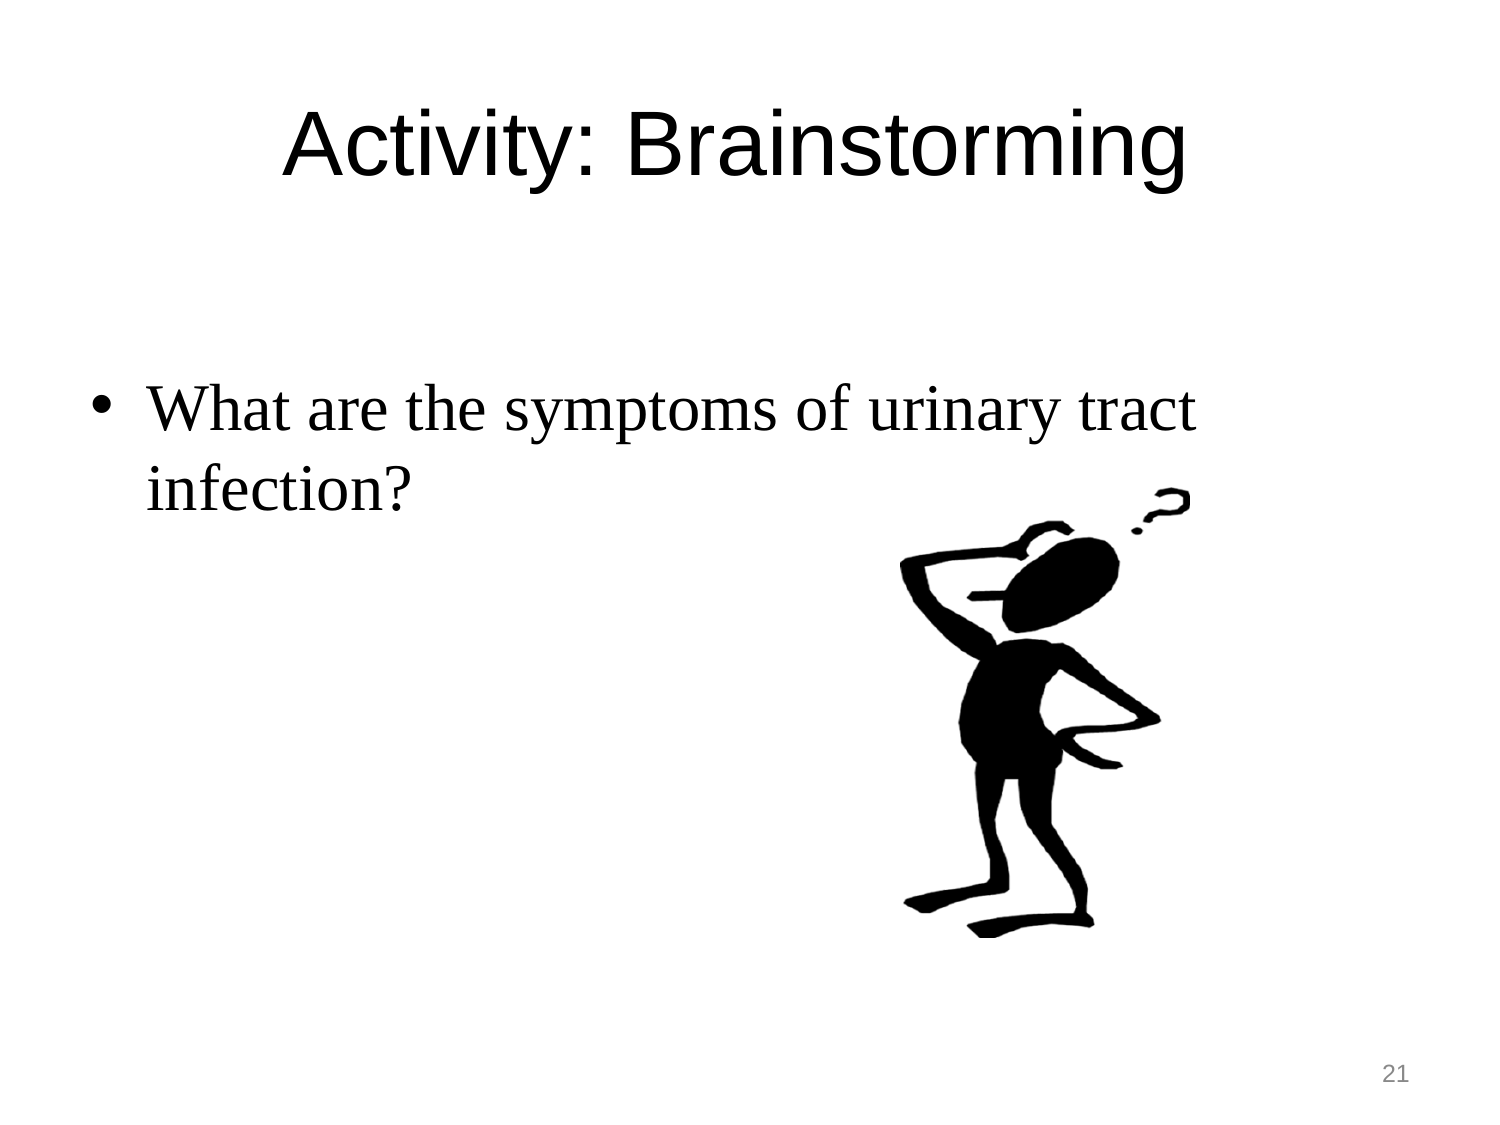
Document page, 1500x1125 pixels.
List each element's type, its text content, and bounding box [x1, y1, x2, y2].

list What are the symptoms of urinary tract infection? [75, 262, 1425, 1005]
slide_number 21 [1074, 1042, 1425, 1103]
title Activity: Brainstorming [75, 45, 1425, 233]
picture [899, 487, 1190, 938]
